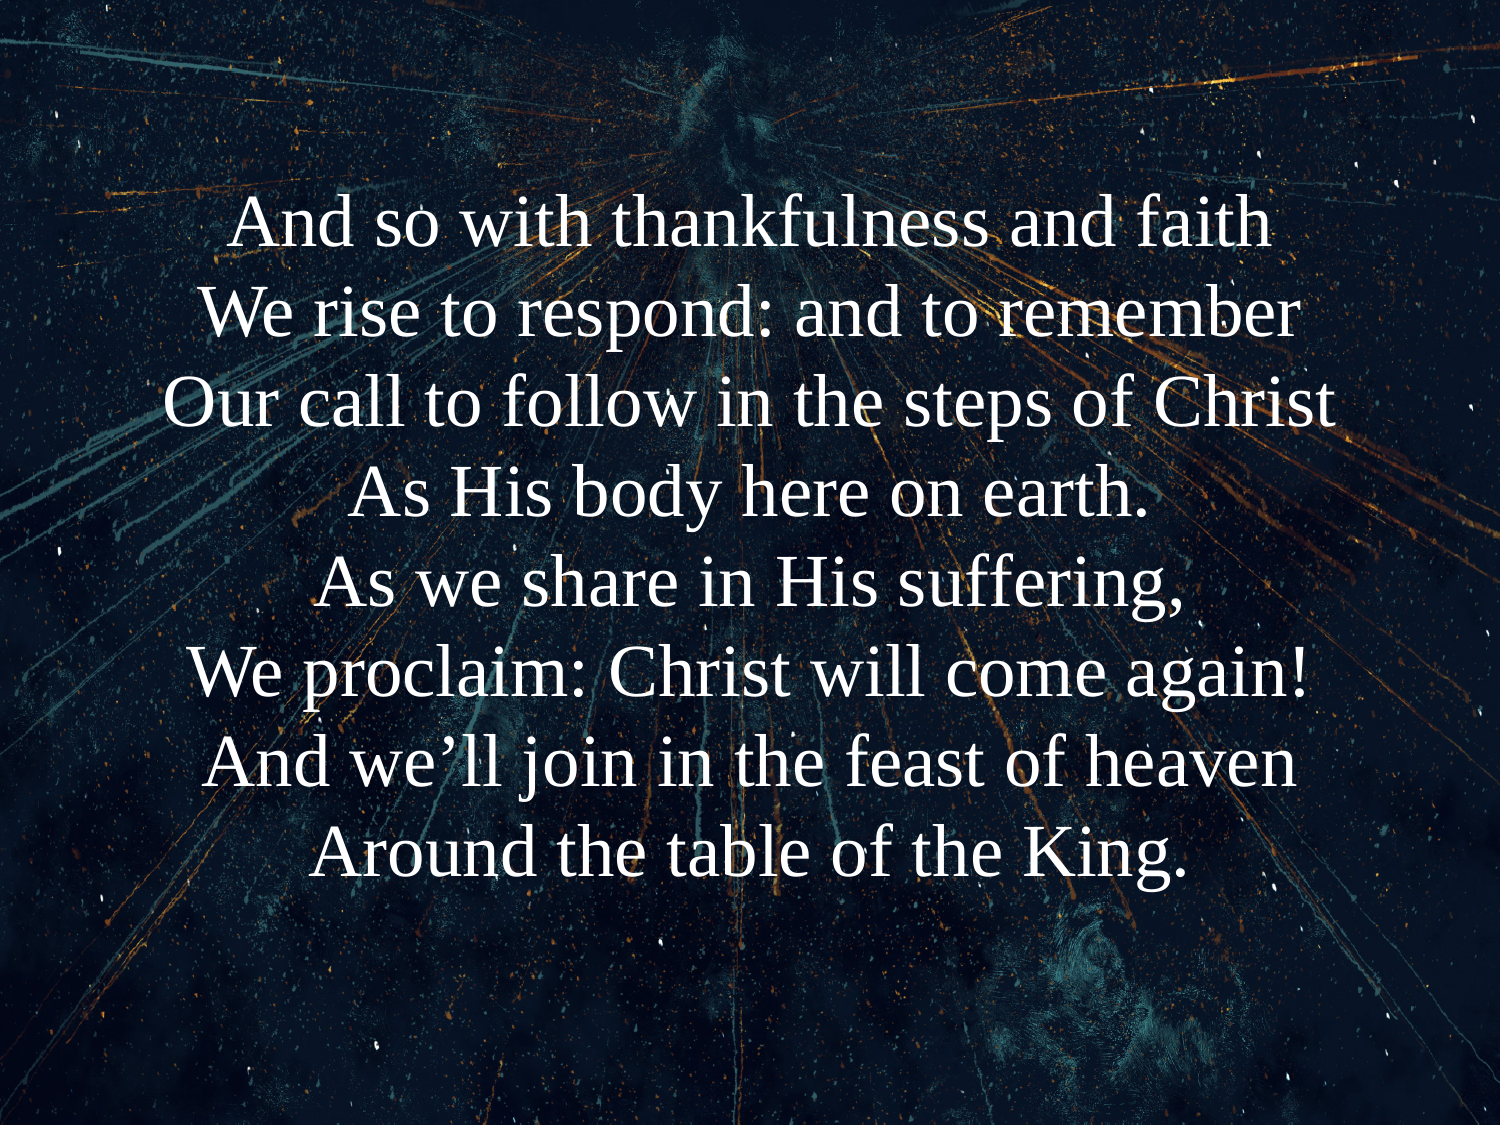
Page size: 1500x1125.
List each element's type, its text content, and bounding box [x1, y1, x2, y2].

title And so with thankfulness and faith We rise to respond: and to remember Our call to follow in the steps of Christ As His body here on earth. As we share in His suffering, We proclaim: Christ will come again! And we’ll join in the feast of heaven Around the table of the King. [112, 437, 1388, 625]
picture [0, 0, 1500, 1125]
